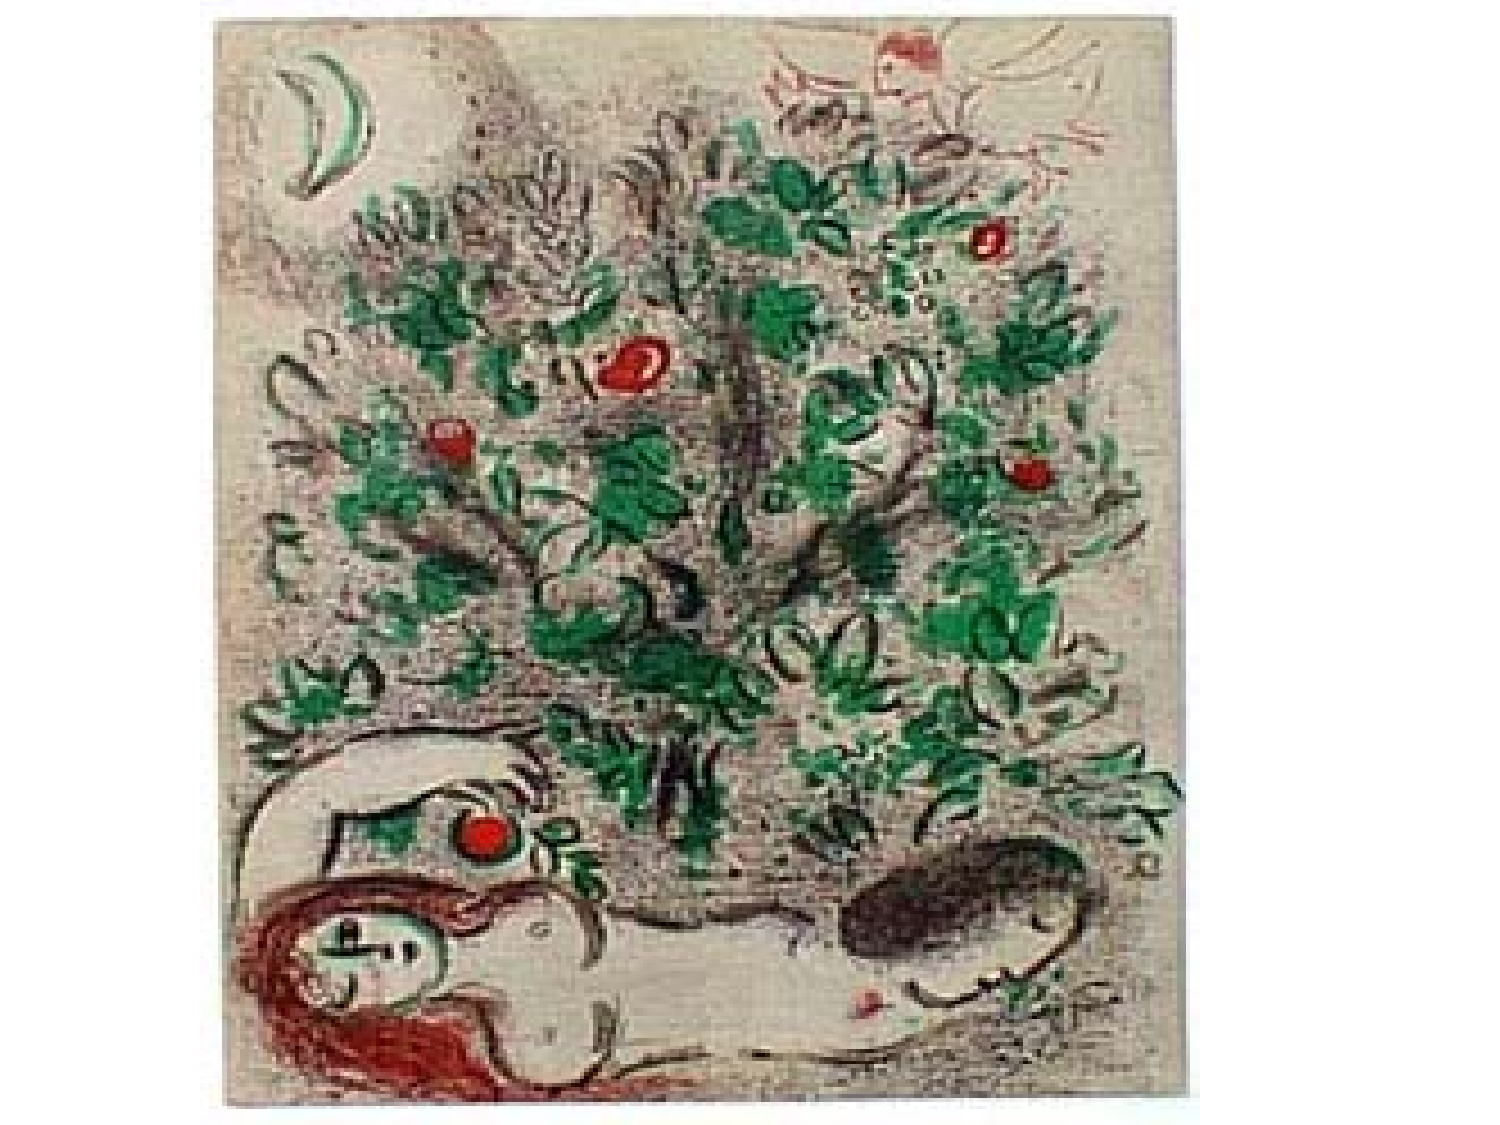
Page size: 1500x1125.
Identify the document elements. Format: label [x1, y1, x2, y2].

picture [199, 0, 1201, 1125]
